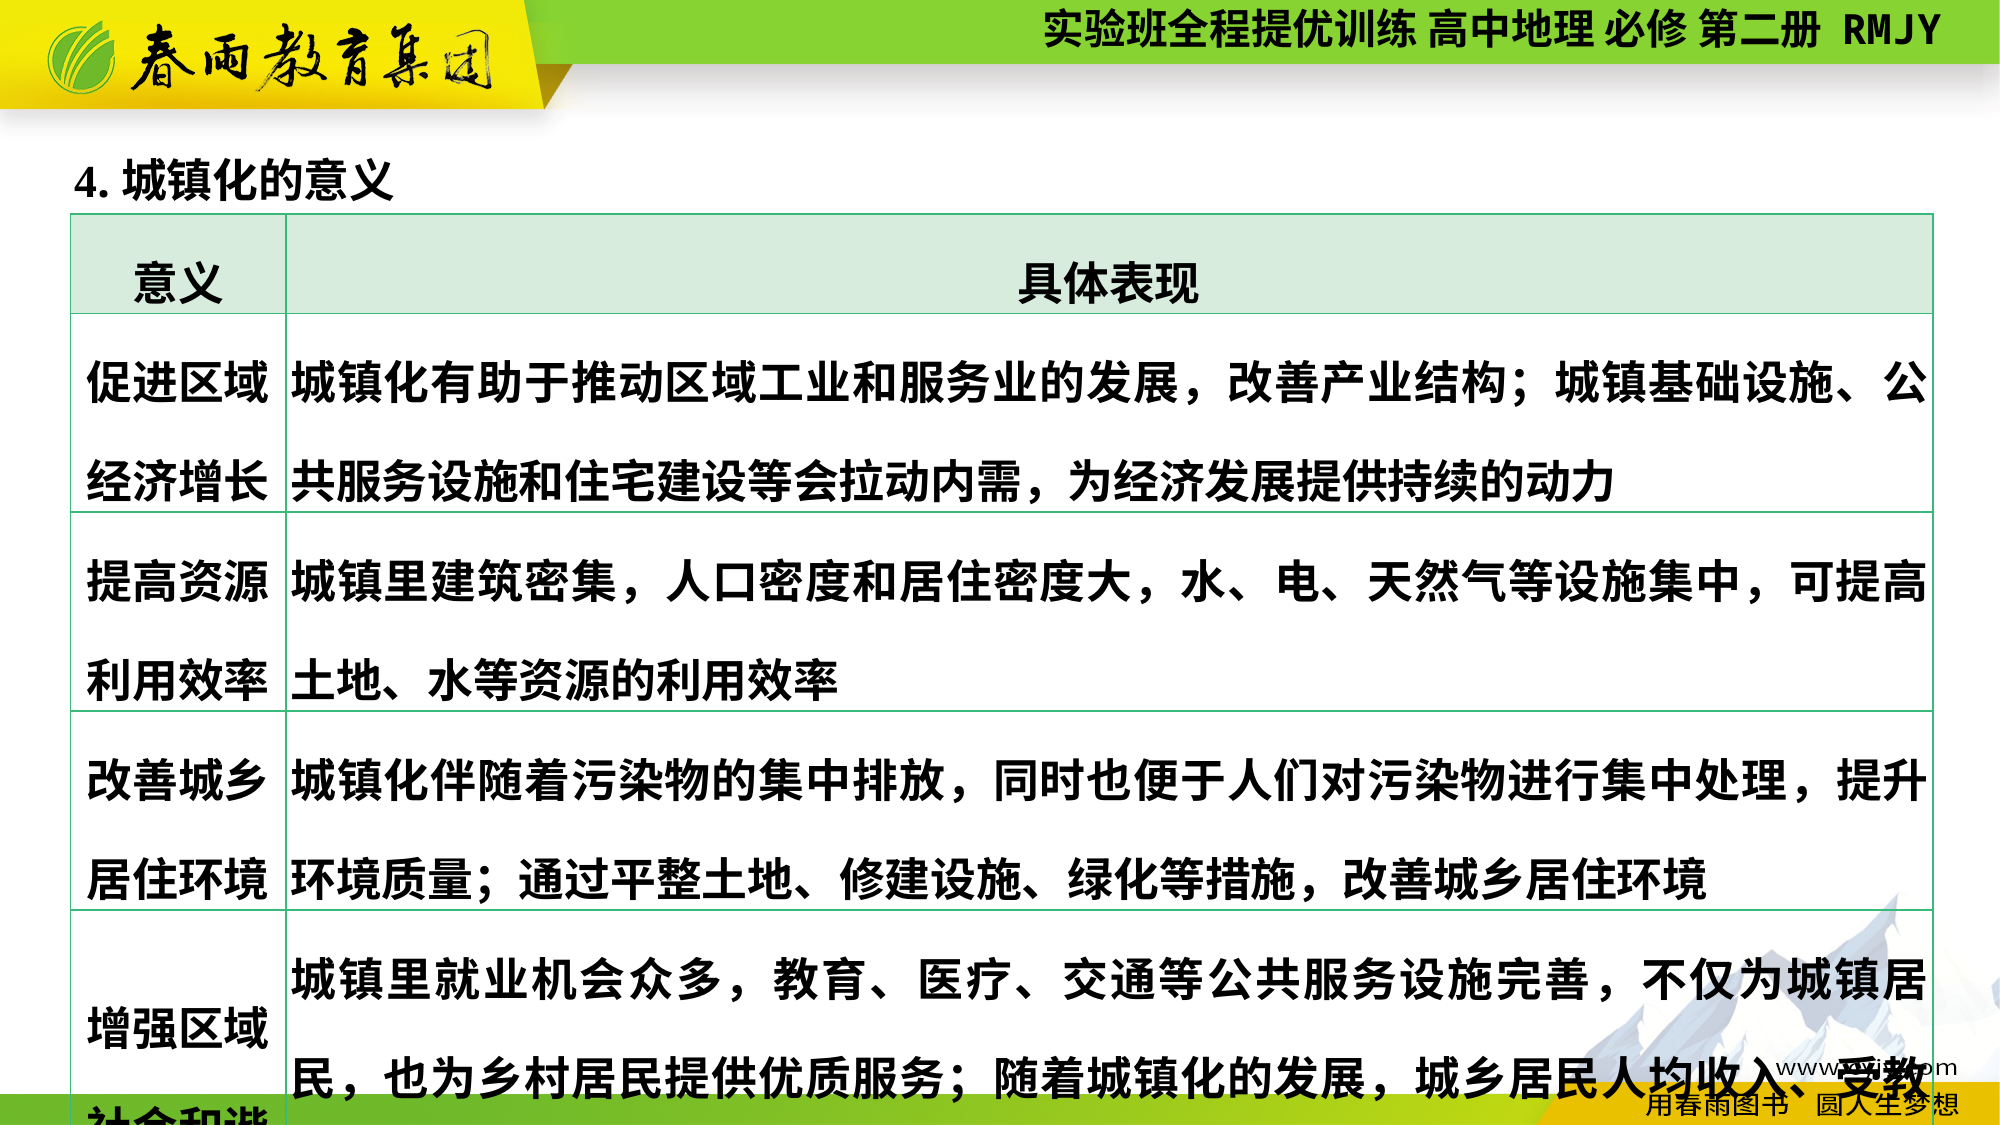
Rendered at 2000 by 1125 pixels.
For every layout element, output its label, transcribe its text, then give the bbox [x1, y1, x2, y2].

table_cell 城镇化伴随着污染物的集中排放，同时也便于人们对污染物进行集中处理，提升环境质量；通过平整土地、修建设施、绿化等措施，改善城乡居住环境 [287, 712, 1932, 909]
picture [0, 0, 2000, 1125]
table_cell 城镇里就业机会众多，教育、医疗、交通等公共服务设施完善，不仅为城镇居民，也为乡村居民提供优质服务；随着城镇化的发展，城乡居民人均收入、受教育水平的差别不断缩小，人们的价值观念和生活方式等逐渐趋同 [287, 911, 1932, 1125]
table_cell 增强区域 社会和谐 [71, 911, 285, 1125]
list 4.城镇化的意义 [59, 116, 1944, 205]
table_cell 改善城乡 居住环境 [71, 712, 285, 909]
table_cell 促进区域 经济增长 [71, 314, 285, 511]
table_header 具体表现 [287, 215, 1932, 313]
table_cell 城镇里建筑密集，人口密度和居住密度大，水、电、天然气等设施集中，可提高土地、水等资源的利用效率 [287, 513, 1932, 710]
table_cell 城镇化有助于推动区域工业和服务业的发展，改善产业结构；城镇基础设施、公共服务设施和住宅建设等会拉动内需，为经济发展提供持续的动力 [287, 314, 1932, 511]
table_cell 提高资源 利用效率 [71, 513, 285, 710]
table_header 意义 [71, 215, 285, 313]
